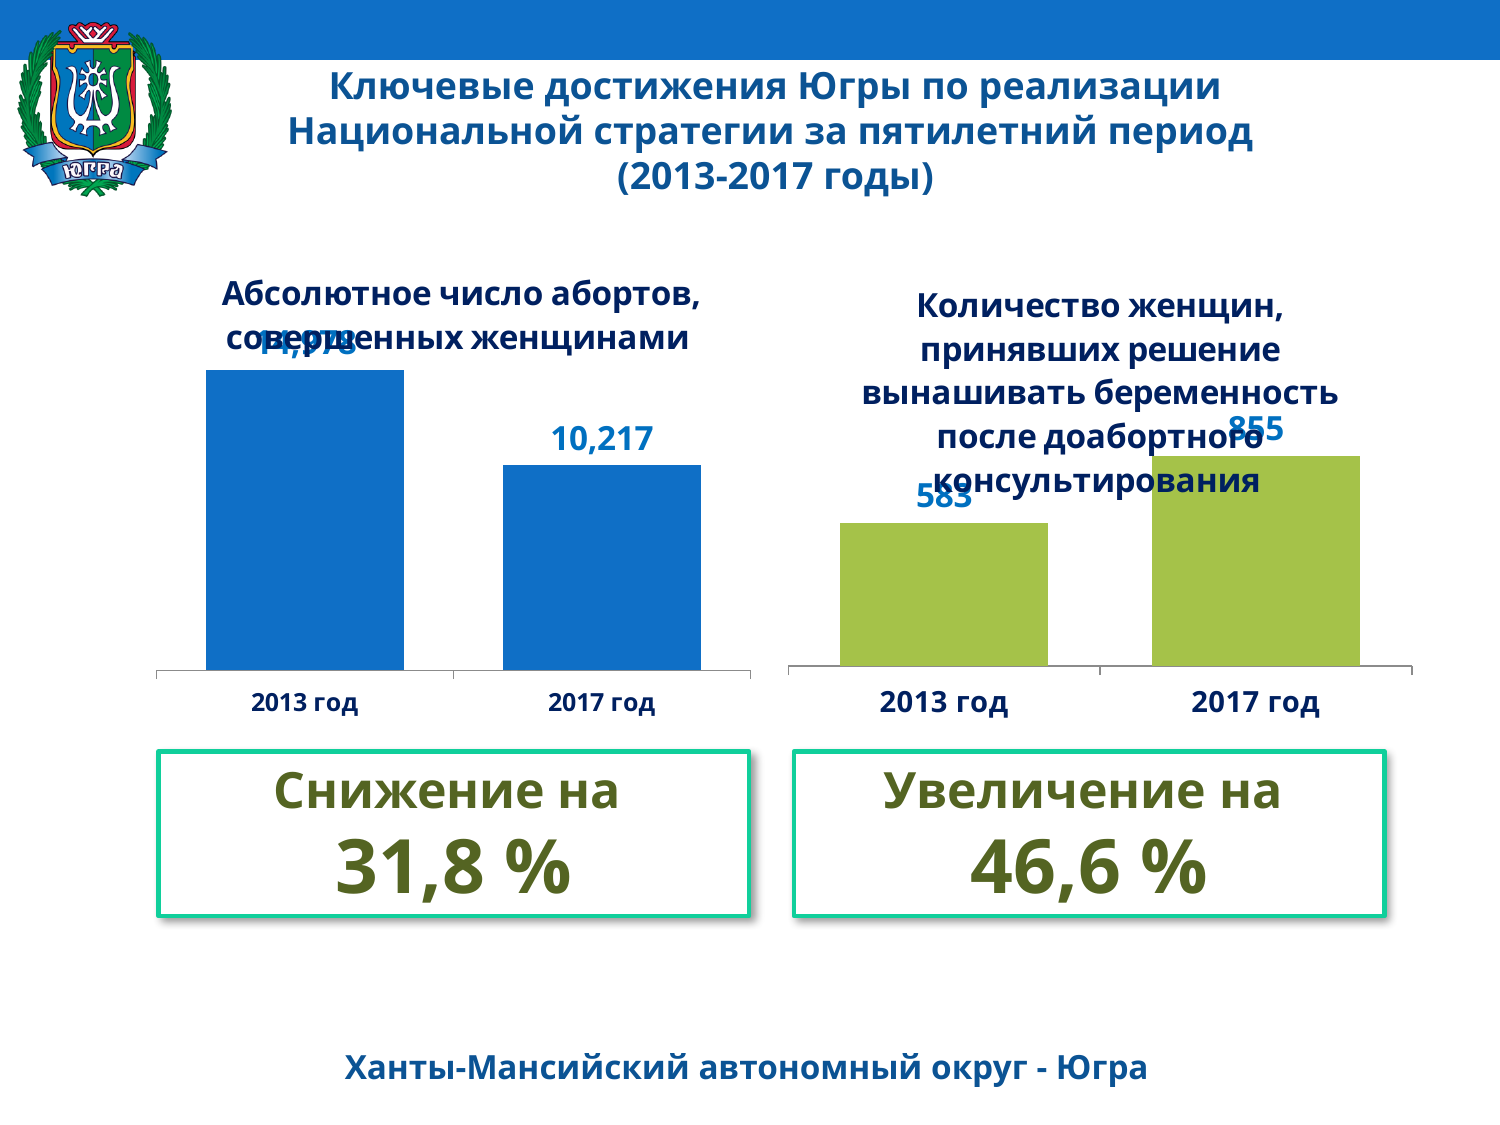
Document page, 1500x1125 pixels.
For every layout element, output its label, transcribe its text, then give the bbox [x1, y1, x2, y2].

text_box Ключевые достижения Югры по реализации Национальной стратегии за пятилетний период (2013-2017 годы) [176, 54, 1388, 205]
picture [17, 19, 172, 198]
text_box Снижение на 31,8 % [156, 749, 751, 918]
text_box Ханты-Мансийский автономный округ - Югра [330, 1038, 1165, 1094]
text_box Увеличение на 46,6 % [792, 749, 1387, 918]
chart [133, 255, 1436, 729]
